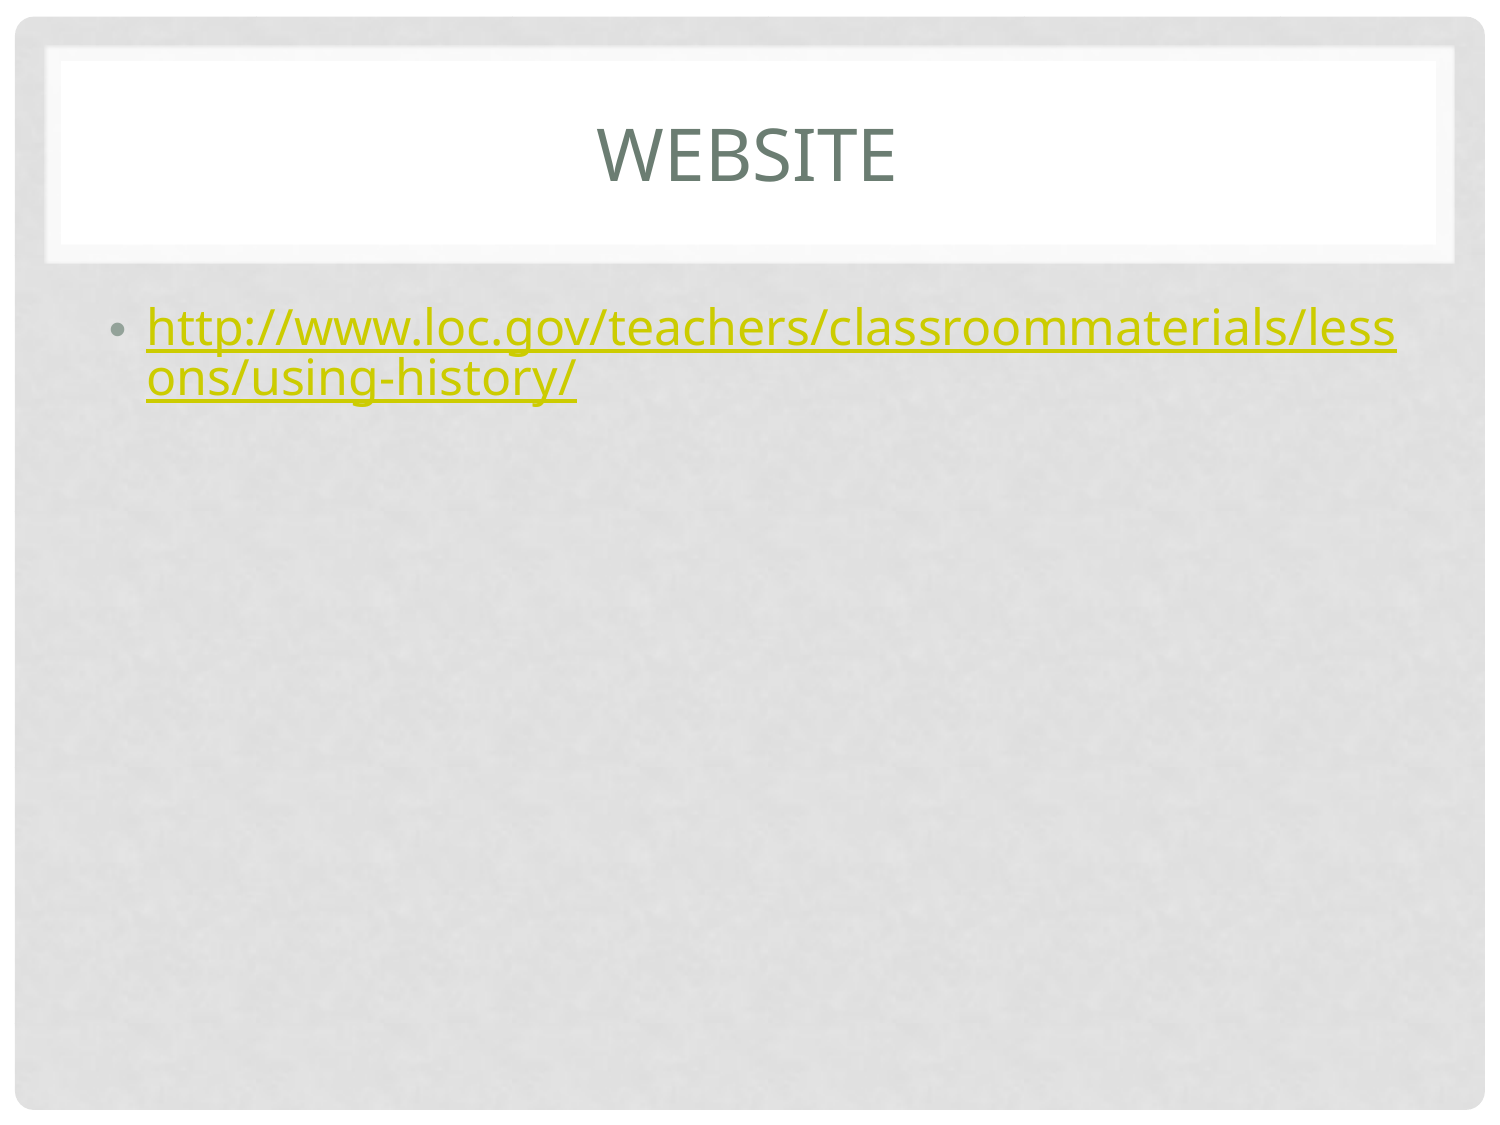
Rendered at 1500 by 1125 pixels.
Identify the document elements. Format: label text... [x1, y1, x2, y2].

list http://www.loc.gov/teachers/classroommaterials/lessons/using-history/ [75, 287, 1425, 1005]
title WEbsite [69, 66, 1425, 238]
